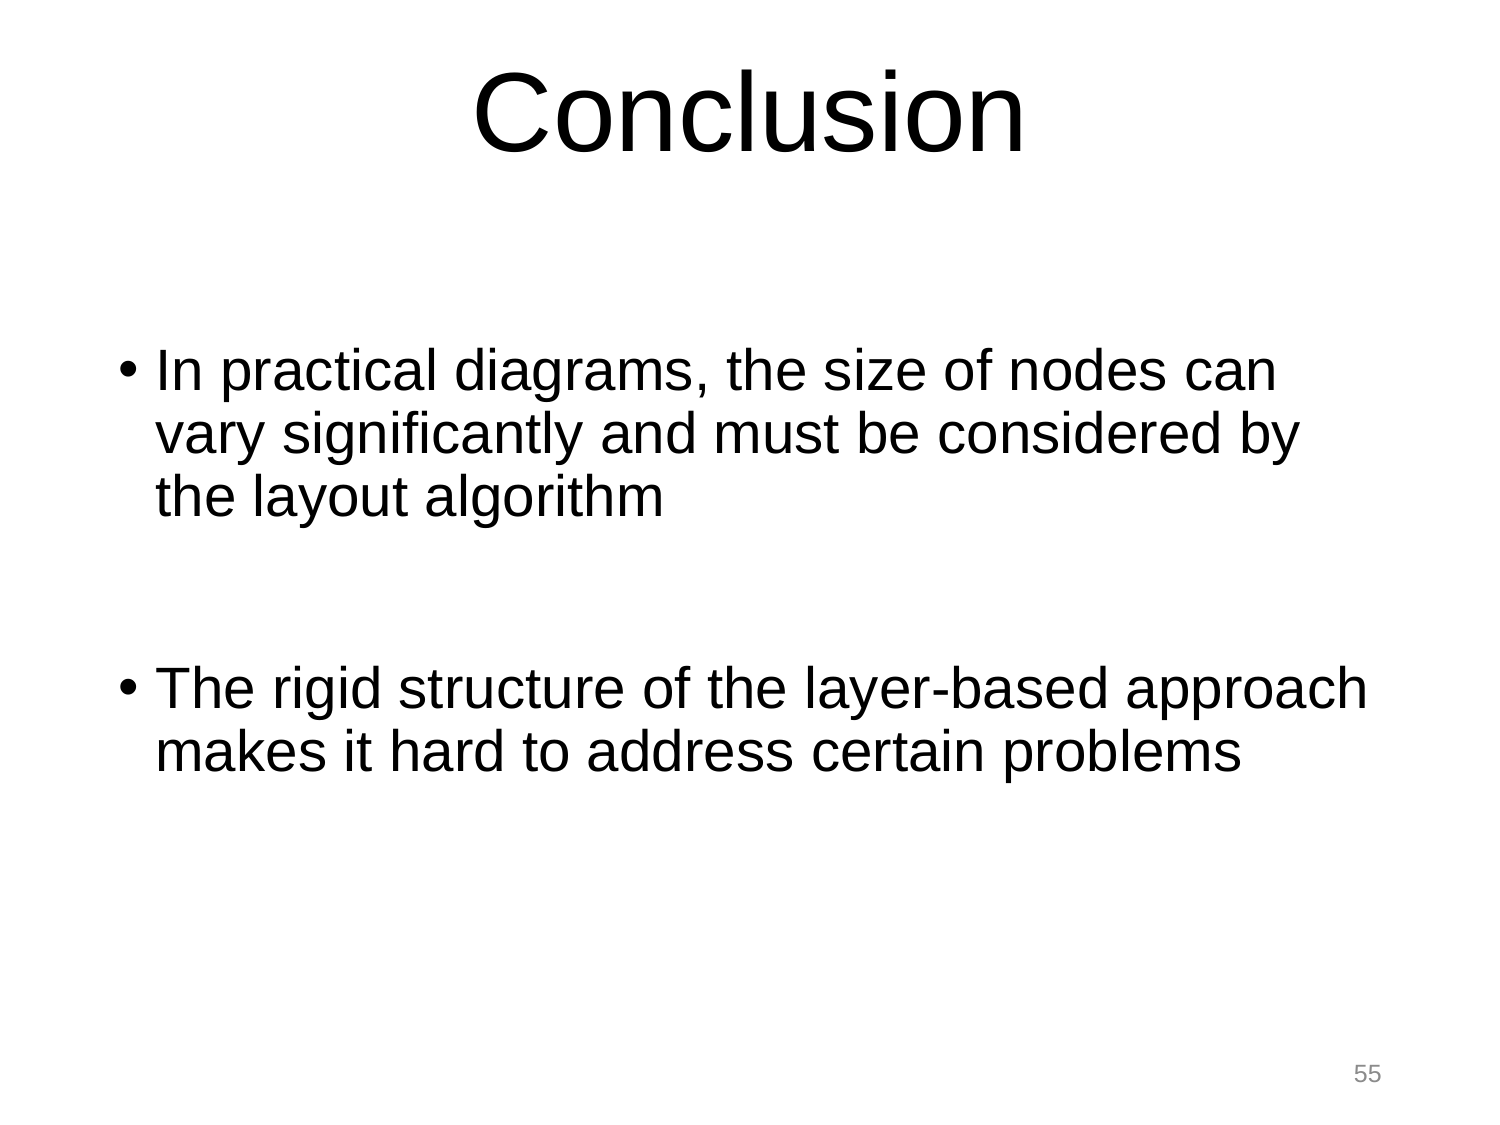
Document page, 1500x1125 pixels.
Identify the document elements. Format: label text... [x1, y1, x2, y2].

title Conclusion [103, 37, 1397, 193]
list In practical diagrams, the size of nodes can vary significantly and must be considered by the layout algorithm The rigid structure of the layer-based approach makes it hard to address certain problems [103, 229, 1397, 1014]
slide_number 54 [1059, 1042, 1397, 1103]
